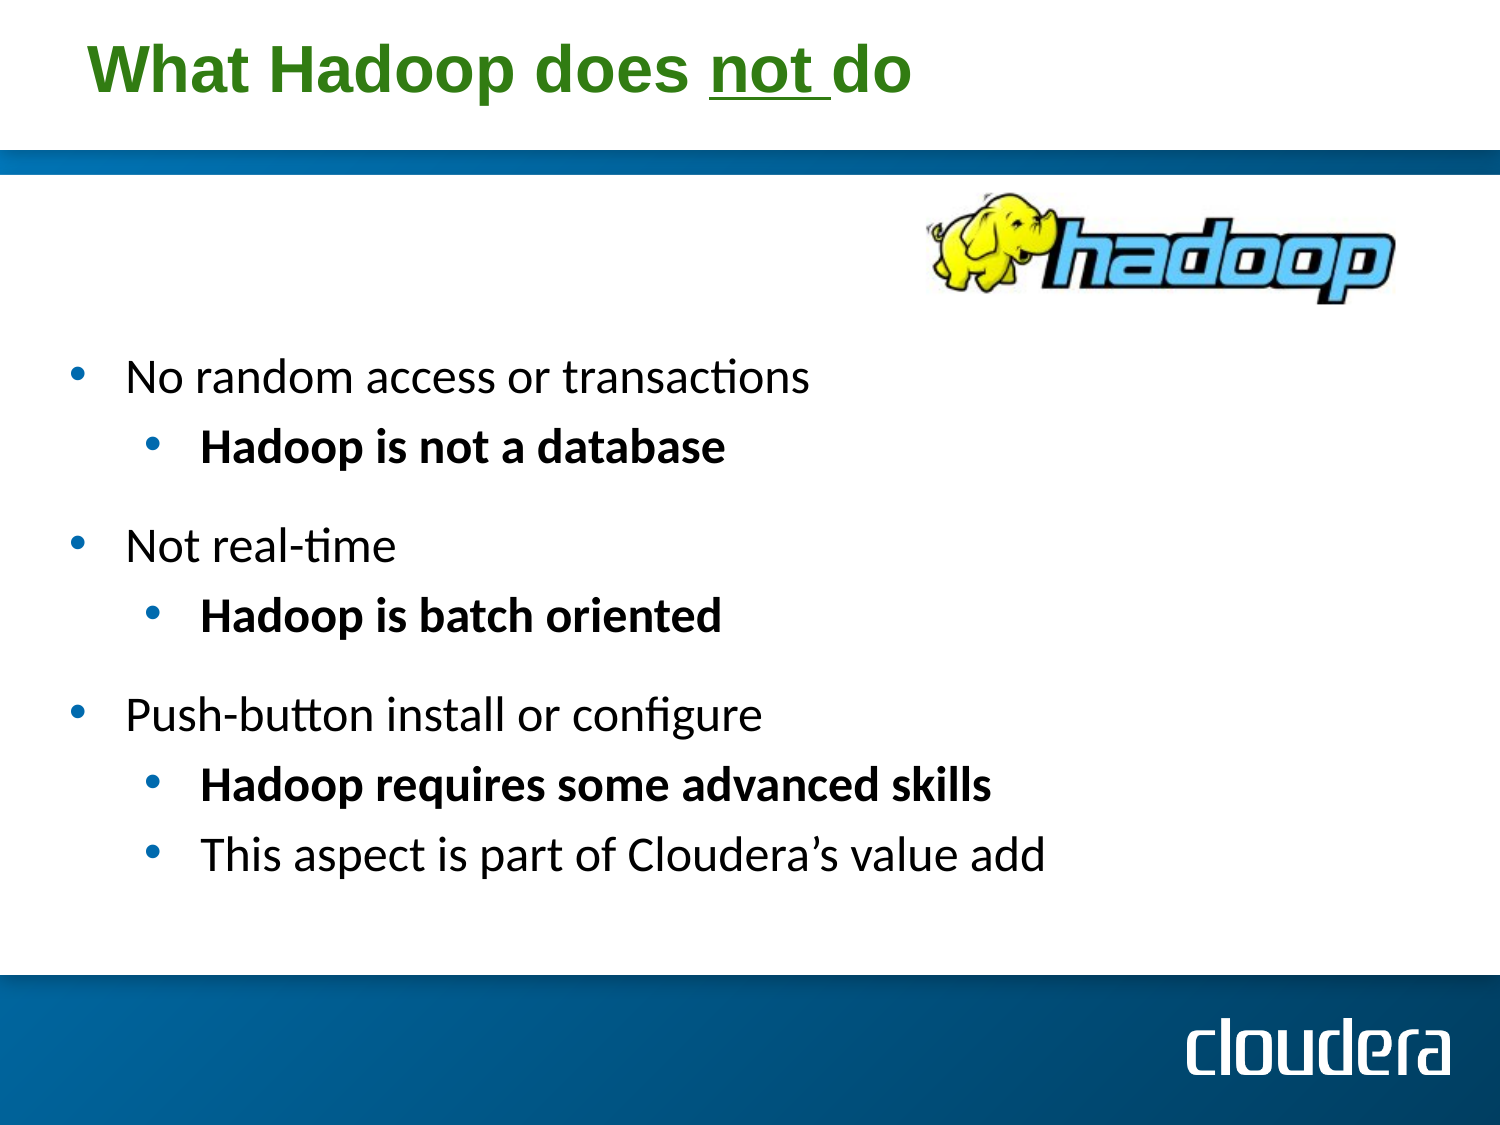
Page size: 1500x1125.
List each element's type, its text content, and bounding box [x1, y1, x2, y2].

picture [902, 190, 1427, 337]
title What Hadoop does not do [72, 0, 988, 133]
picture [1187, 1018, 1450, 1075]
text_box No random access or transactions Hadoop is not a database Not real-time Hadoop is batch oriented Push-button install or configure Hadoop requires some advanced skills This aspect is part of Cloudera’s value add [54, 335, 1461, 985]
